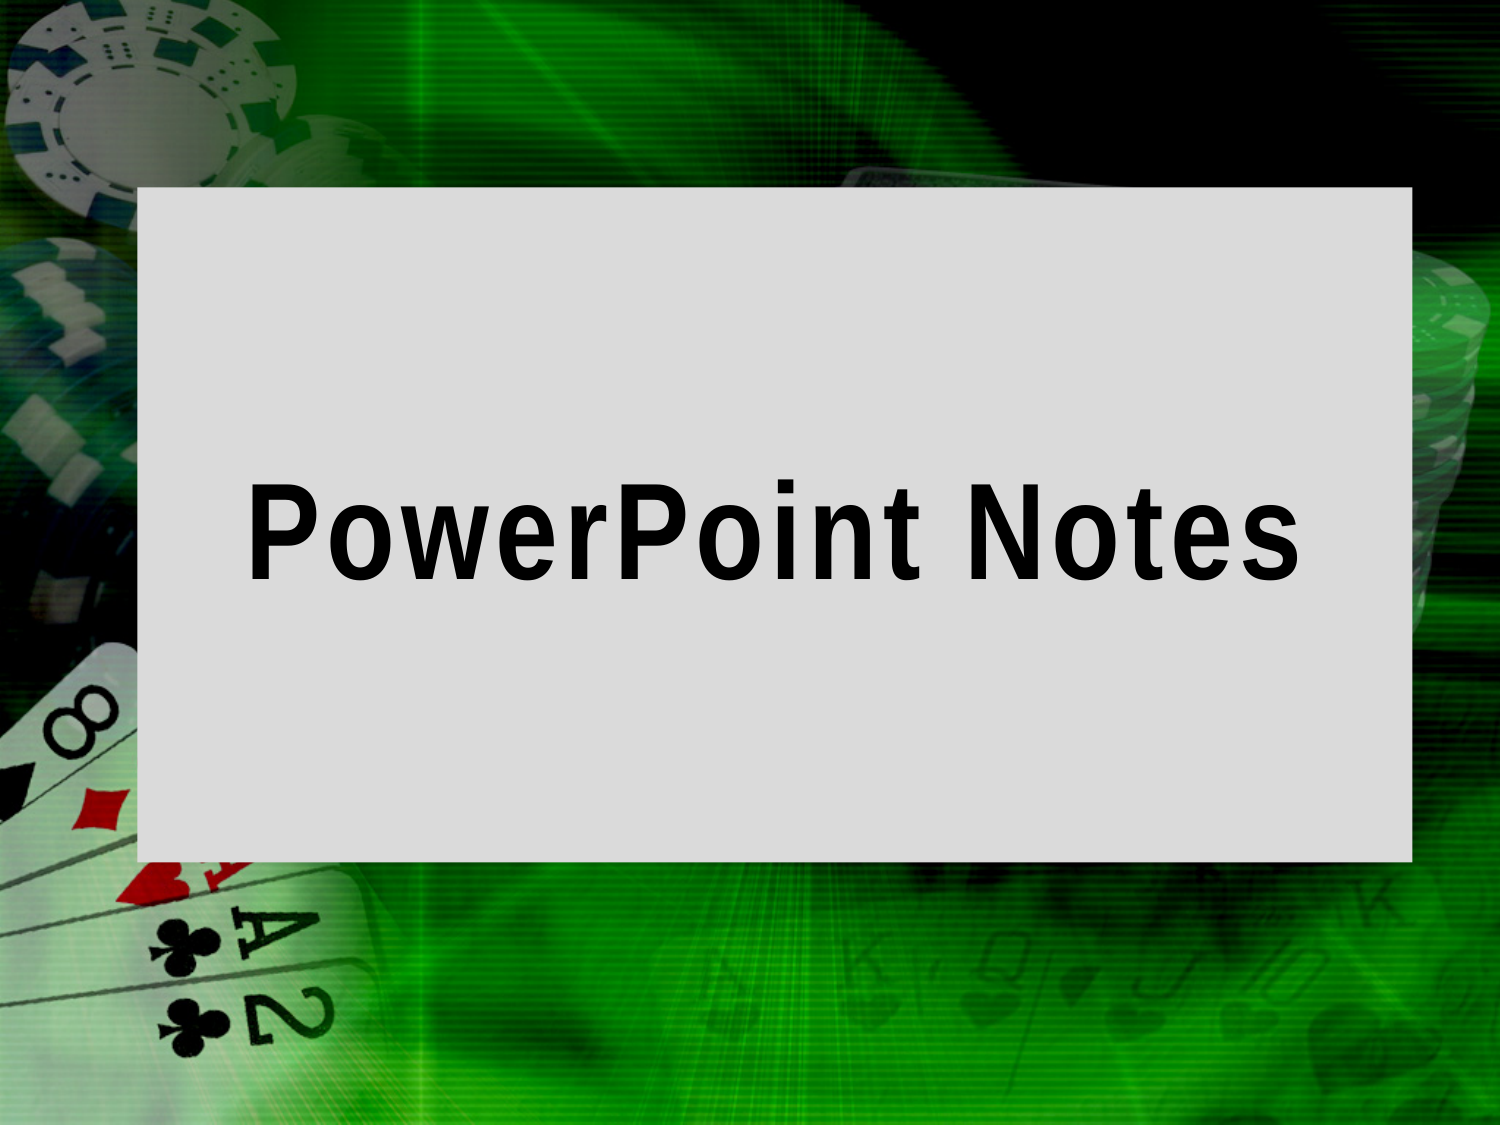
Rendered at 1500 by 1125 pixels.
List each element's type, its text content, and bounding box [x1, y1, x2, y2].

picture [0, 0, 1500, 1125]
title PowerPoint Notes [137, 187, 1413, 863]
